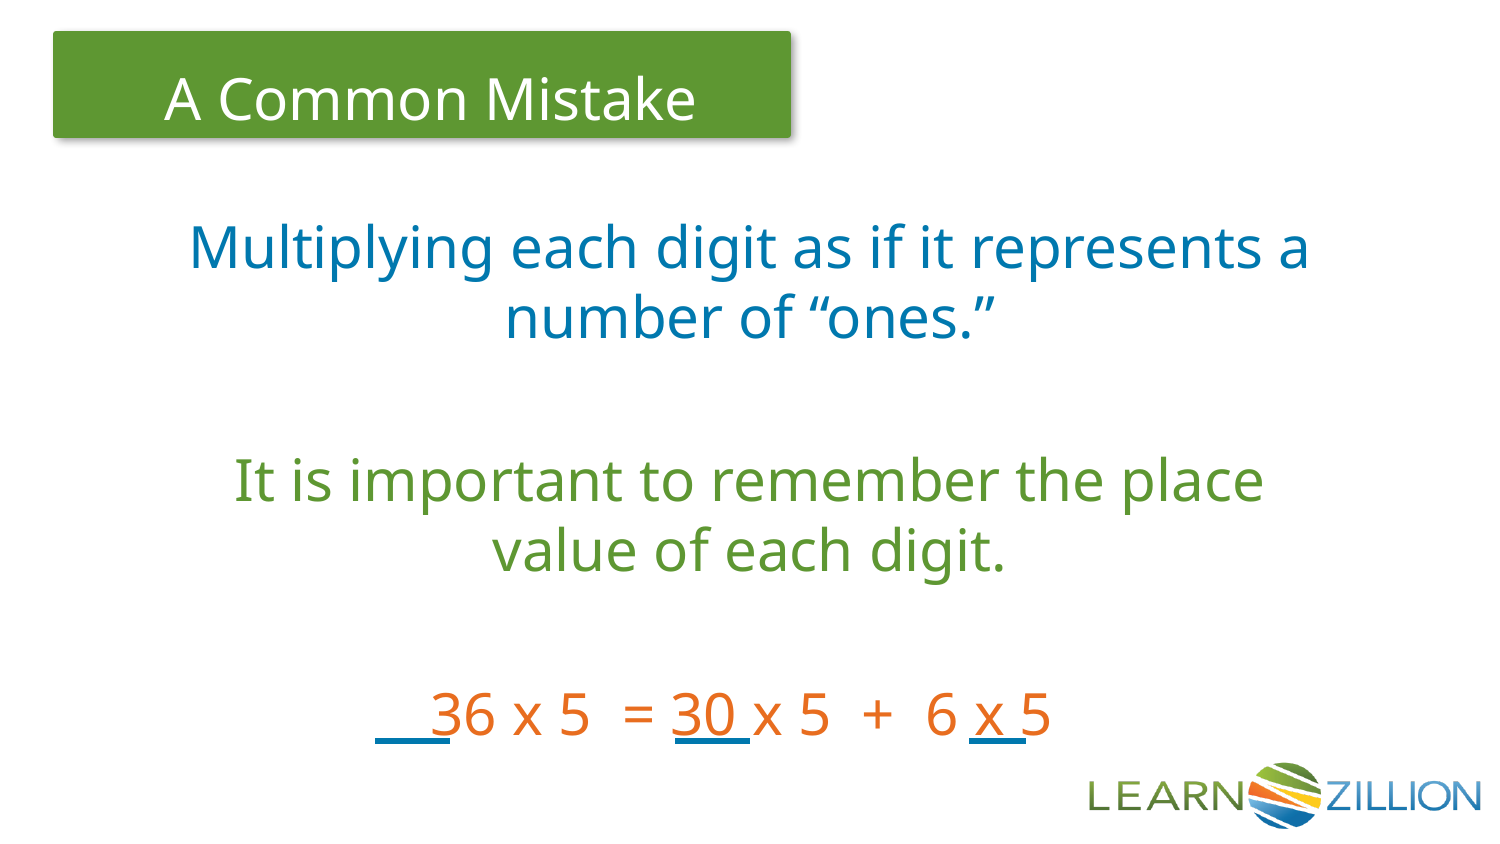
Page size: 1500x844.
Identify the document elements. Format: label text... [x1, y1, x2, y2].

text_box Multiplying each digit as if it represents a number of “ones.” It is important to remember the place value of each digit. 36 x 5 = 30 x 5 + 6 x 5 [149, 202, 1350, 439]
picture [1087, 759, 1482, 831]
